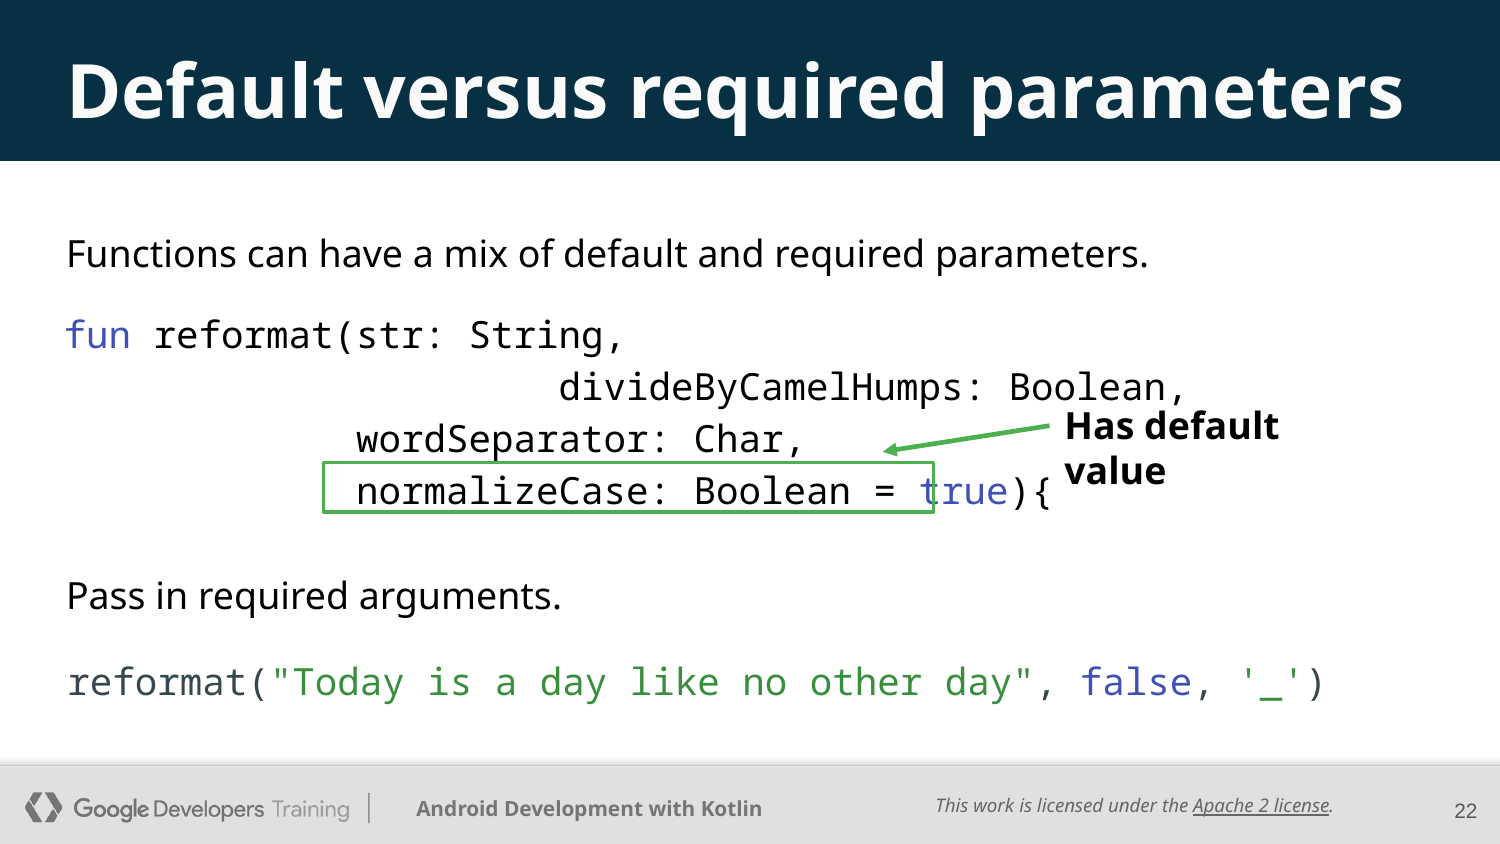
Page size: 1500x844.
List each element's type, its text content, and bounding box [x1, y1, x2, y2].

text_box [323, 462, 934, 513]
slide_number ‹#› [1402, 777, 1493, 842]
picture [0, 161, 1500, 844]
text_box reformat("Today is a day like no other day", false, '_') [52, 620, 1346, 697]
list Pass in required arguments. [51, 550, 1449, 616]
text_box Has default value [1049, 387, 1403, 463]
title Default versus required parameters [51, 28, 1449, 122]
list Functions can have a mix of default and required parameters. [51, 208, 1449, 285]
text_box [882, 425, 1050, 452]
text_box fun reformat(str: String, divideByCamelHumps: Boolean, wordSeparator: Char, normalizeCase: Boolean = true){ [48, 289, 1427, 529]
